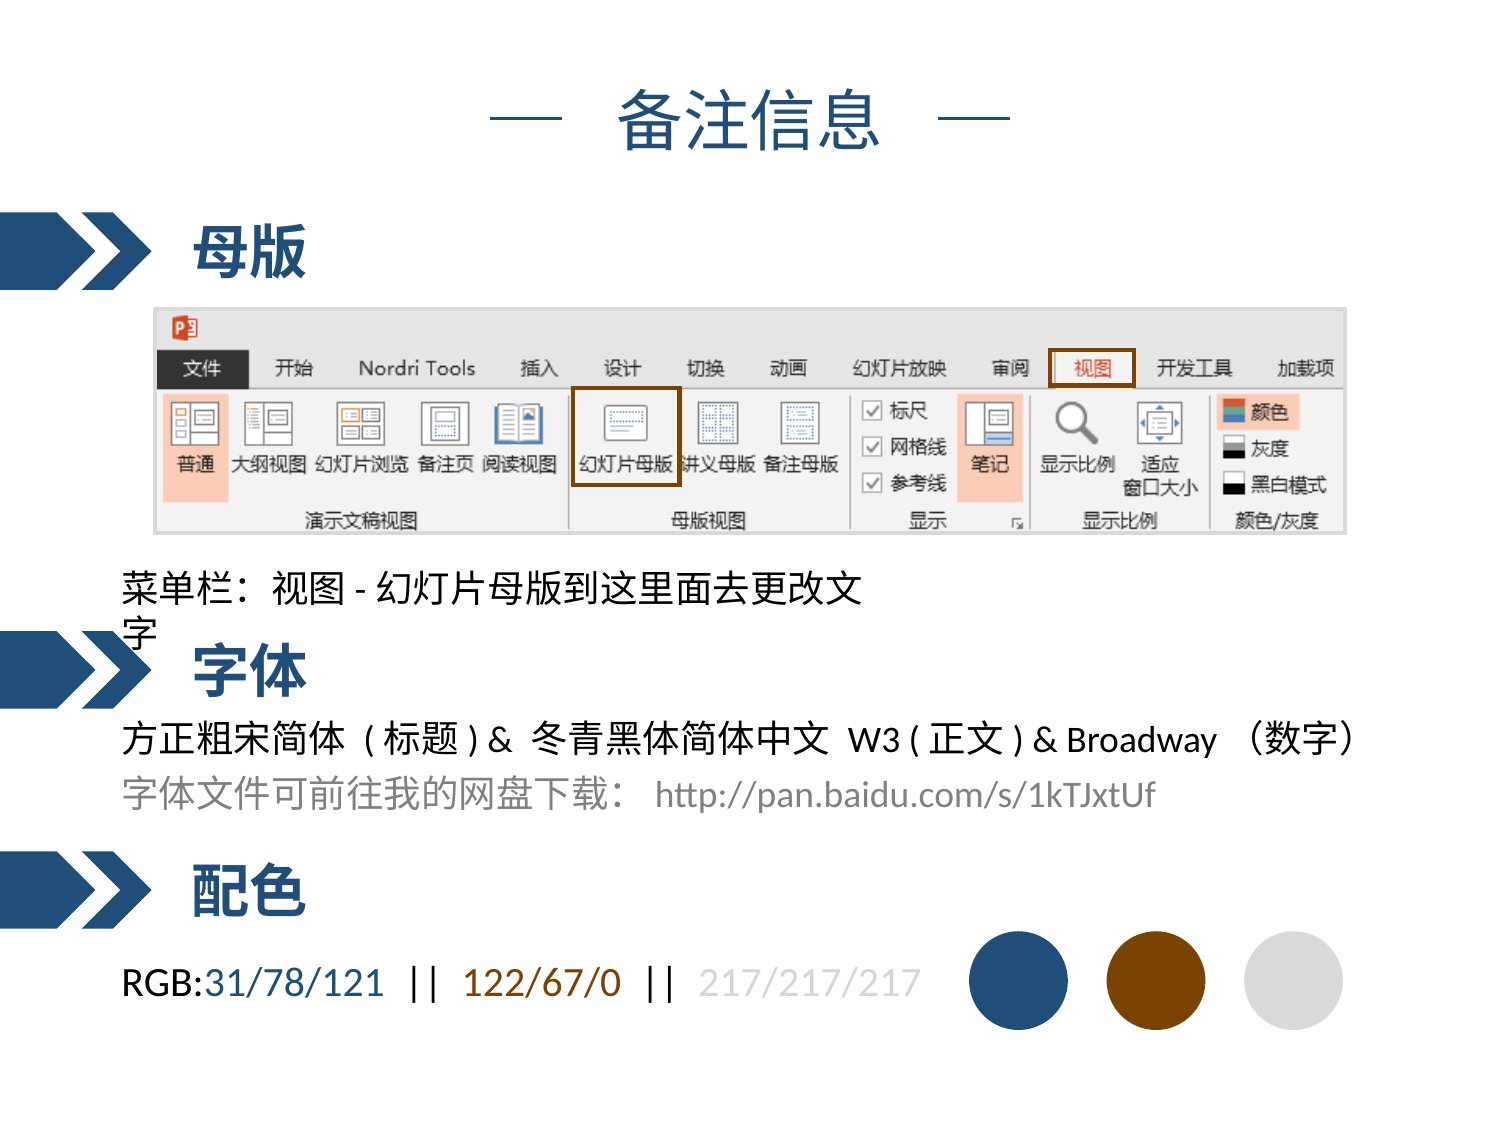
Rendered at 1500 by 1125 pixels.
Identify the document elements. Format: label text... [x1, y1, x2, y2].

text_box [79, 211, 154, 291]
text_box [968, 930, 1069, 1032]
text_box [0, 850, 97, 930]
text_box 母版 [176, 208, 354, 293]
text_box [0, 211, 97, 291]
text_box [0, 630, 97, 710]
text_box 字体 [176, 627, 354, 707]
text_box [1105, 930, 1207, 1032]
text_box 字体文件可前往我的网盘下载：http://pan.baidu.com/s/1kTJxtUf [106, 762, 1394, 823]
text_box 方正粗宋简体 (标题) & 冬青黑体简体中文 W3 (正文) & Broadway（数字） [106, 707, 1394, 762]
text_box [156, 311, 1343, 531]
text_box 菜单栏：视图-幻灯片母版到这里面去更改文字 [106, 558, 914, 663]
text_box [79, 630, 154, 710]
text_box 备注信息 [587, 71, 913, 167]
text_box 配色 [176, 847, 354, 932]
text_box RGB:31/78/121 || 122/67/0 || 217/217/217 [106, 947, 938, 1063]
text_box [79, 850, 154, 930]
text_box [1243, 930, 1344, 1032]
